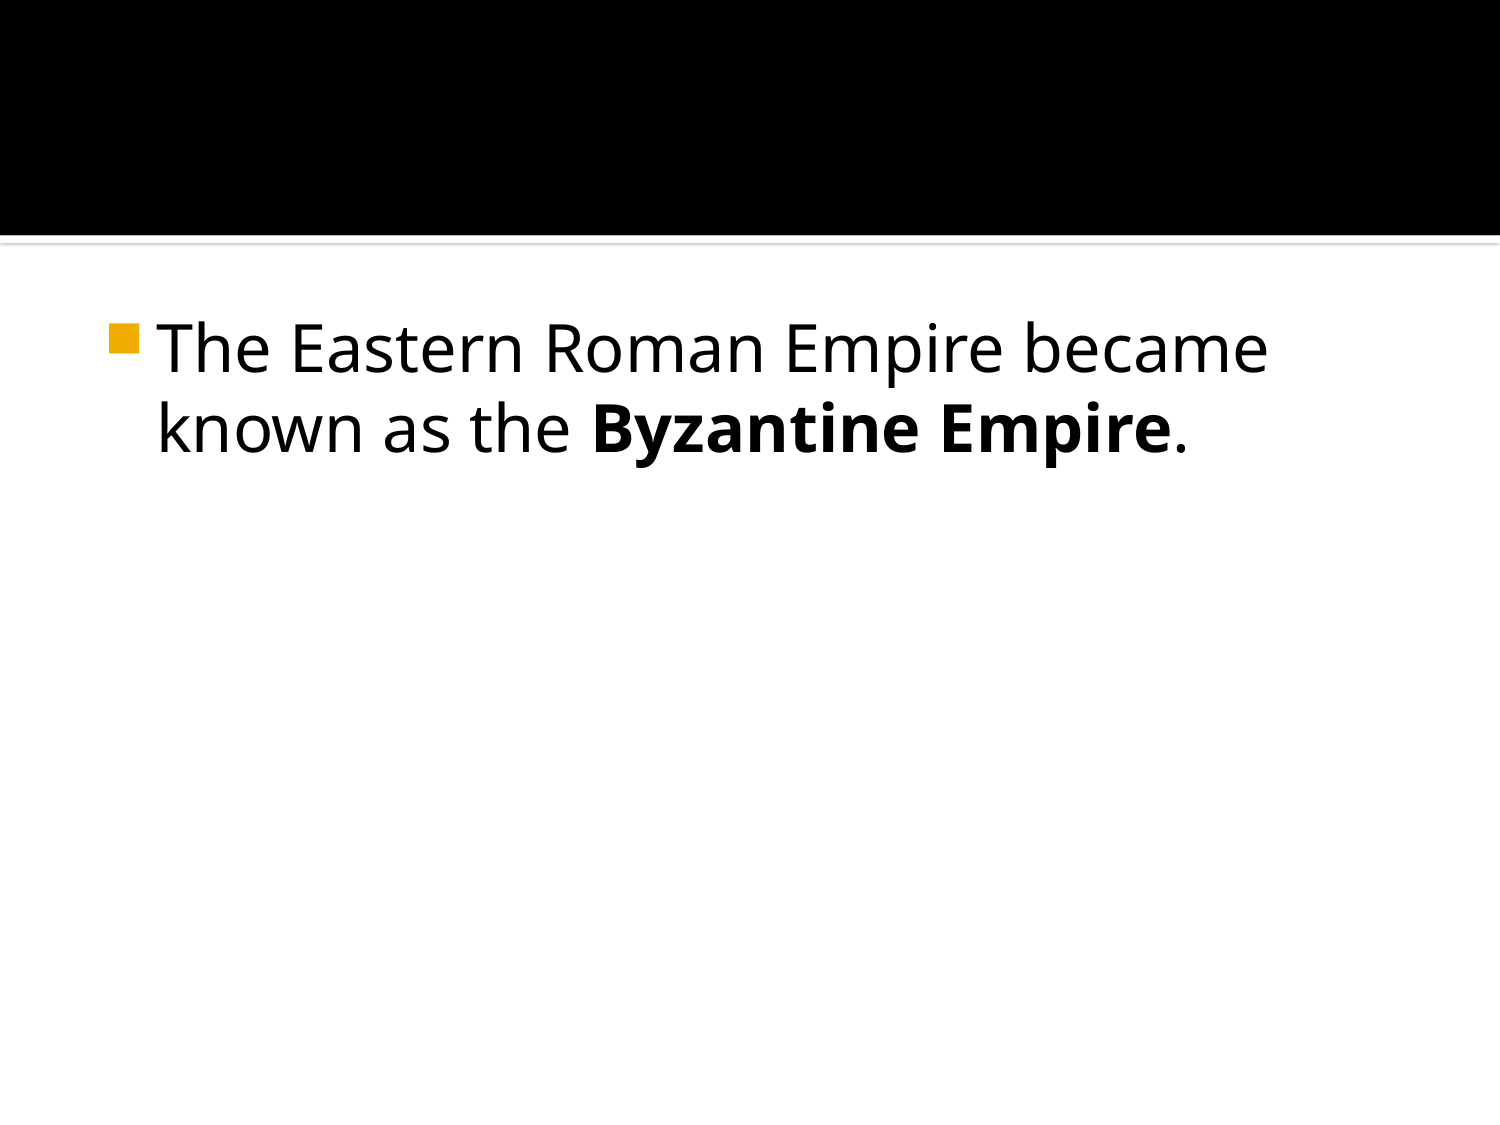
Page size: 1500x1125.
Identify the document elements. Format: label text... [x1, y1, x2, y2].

list The Eastern Roman Empire became known as the Byzantine Empire. [75, 291, 1425, 1050]
